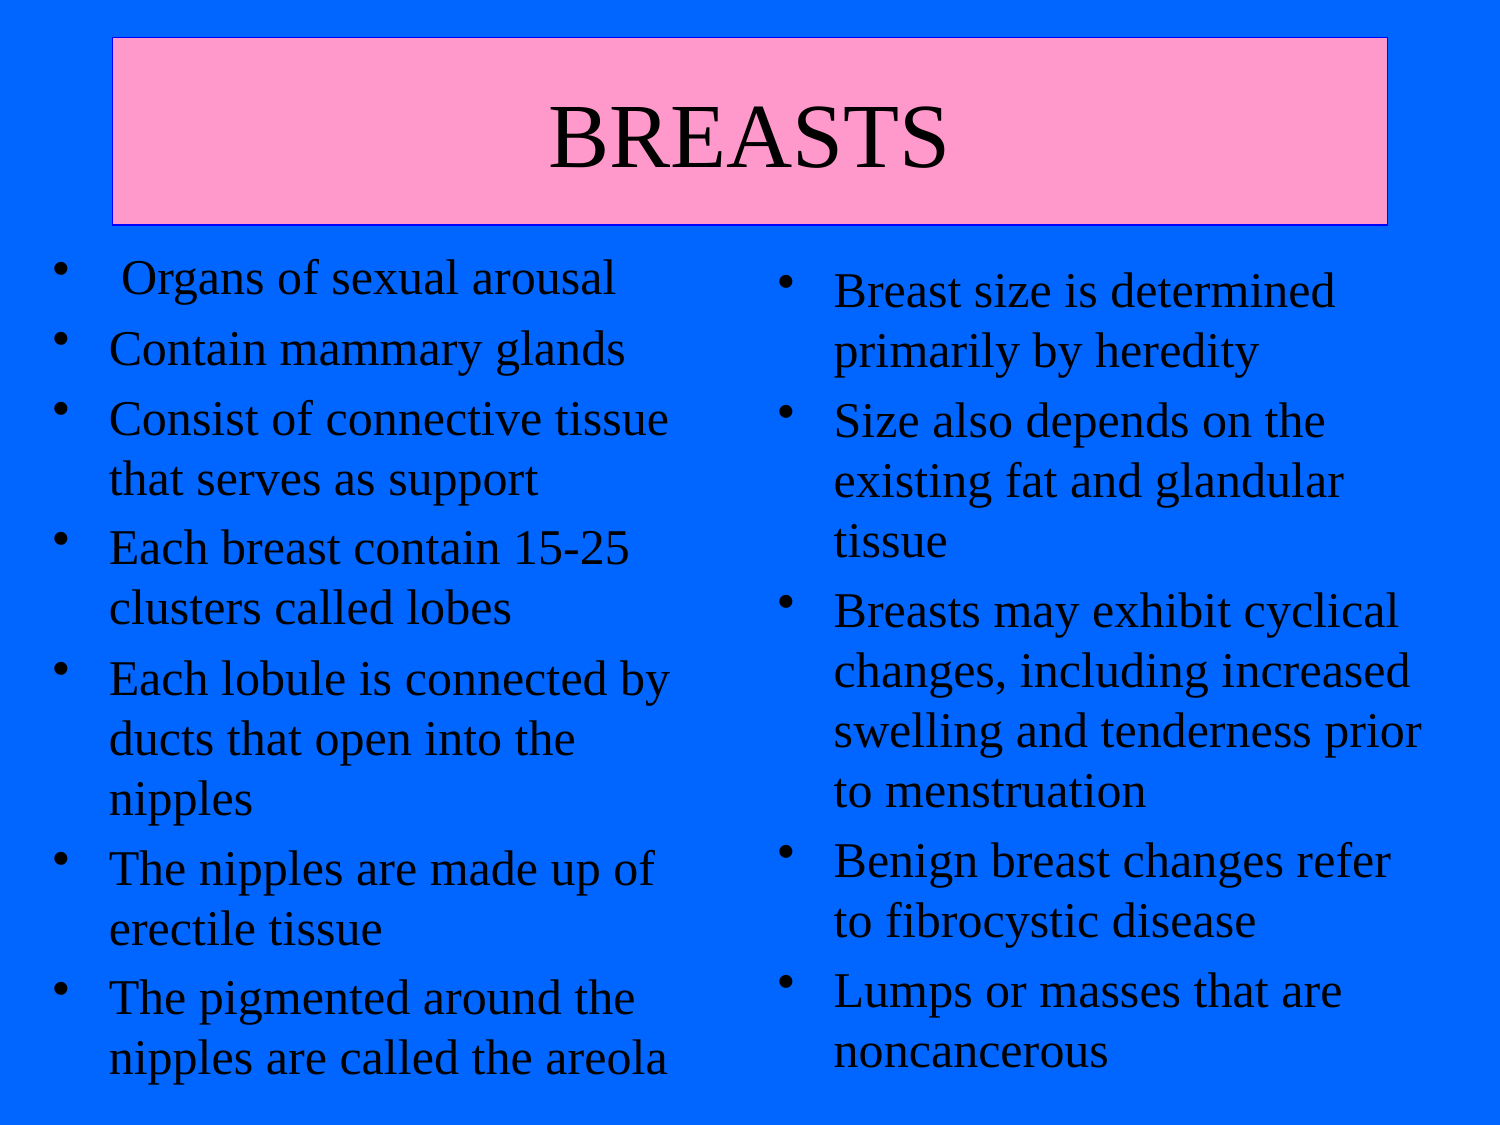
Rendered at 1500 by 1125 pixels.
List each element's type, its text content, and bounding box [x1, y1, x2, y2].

list Breast size is determined primarily by heredity Size also depends on the existing fat and glandular tissue Breasts may exhibit cyclical changes, including increased swelling and tenderness prior to menstruation Benign breast changes refer to fibrocystic disease Lumps or masses that are noncancerous [762, 249, 1451, 1076]
list Organs of sexual arousal Contain mammary glands Consist of connective tissue that serves as support Each breast contain 15-25 clusters called lobes Each lobule is connected by ducts that open into the nipples The nipples are made up of erectile tissue The pigmented around the nipples are called the areola [37, 237, 738, 1101]
title BREASTS [112, 37, 1388, 226]
